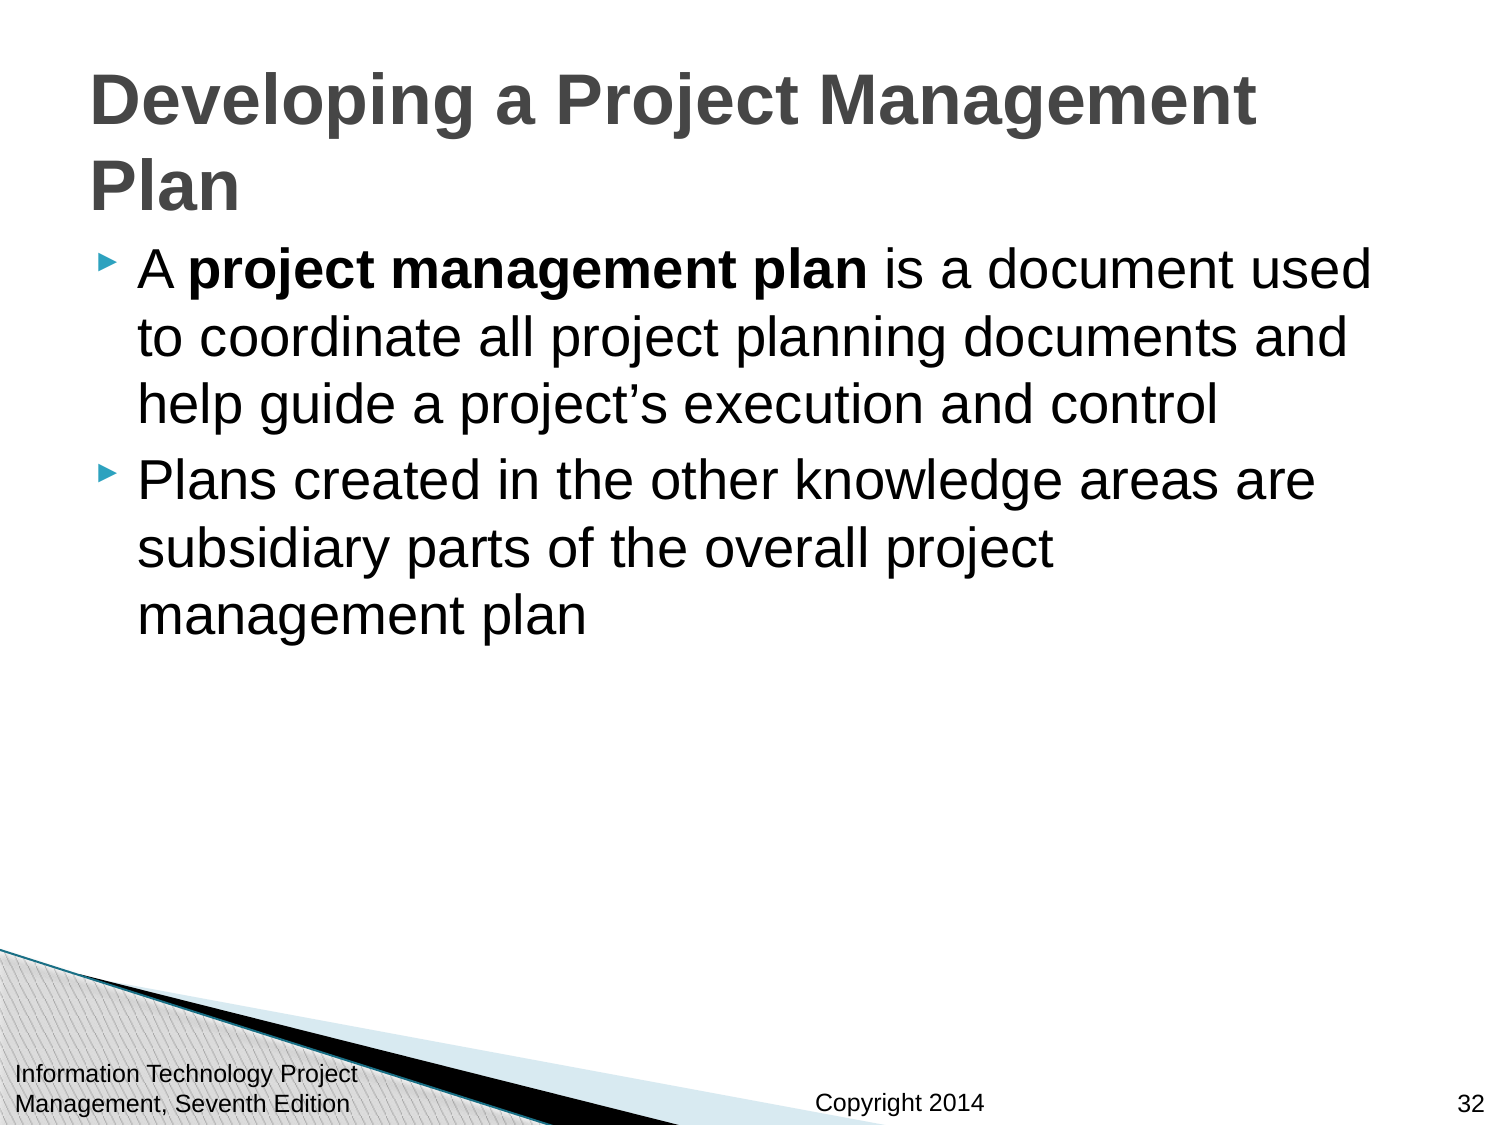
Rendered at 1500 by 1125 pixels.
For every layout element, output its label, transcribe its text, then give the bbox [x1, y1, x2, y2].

title Developing a Project Management Plan [75, 45, 1425, 233]
footer Information Technology Project Management, Seventh Edition [0, 1065, 386, 1125]
list A project management plan is a document used to coordinate all project planning documents and help guide a project’s execution and control Plans created in the other knowledge areas are subsidiary parts of the overall project management plan [62, 224, 1406, 1011]
slide_number 32 [1412, 1065, 1500, 1125]
